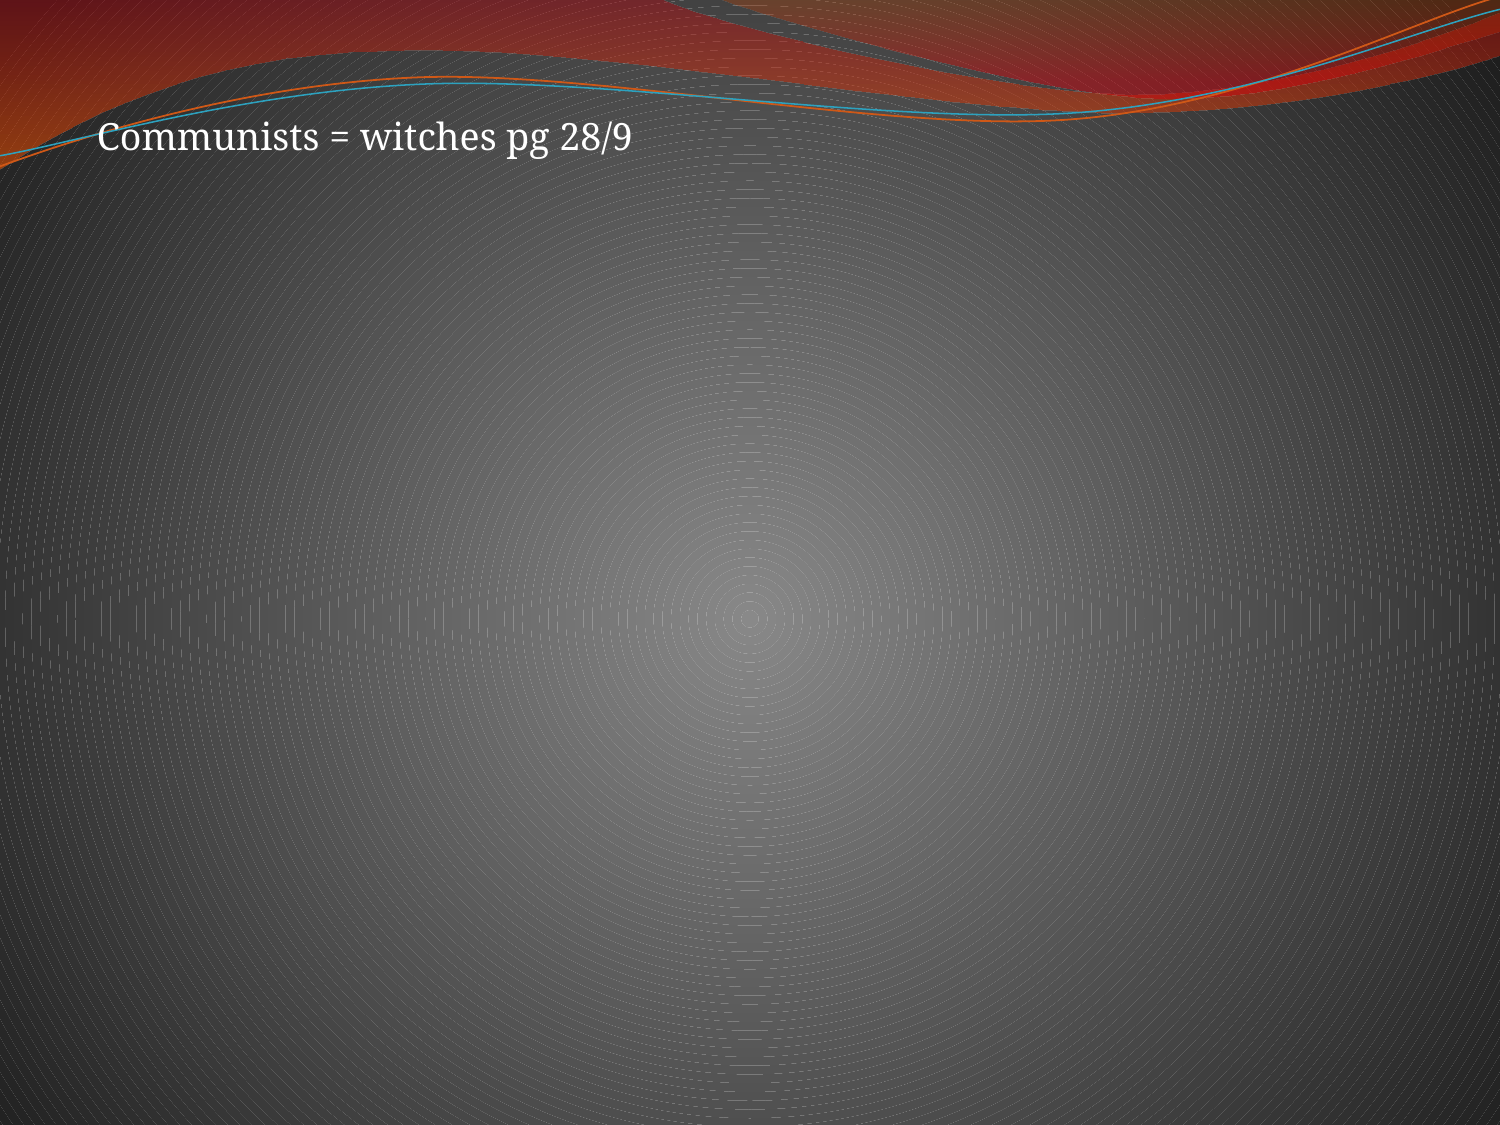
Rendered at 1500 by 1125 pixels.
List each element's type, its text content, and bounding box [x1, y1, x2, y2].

text_box Communists = witches pg 28/9 [82, 105, 1442, 211]
